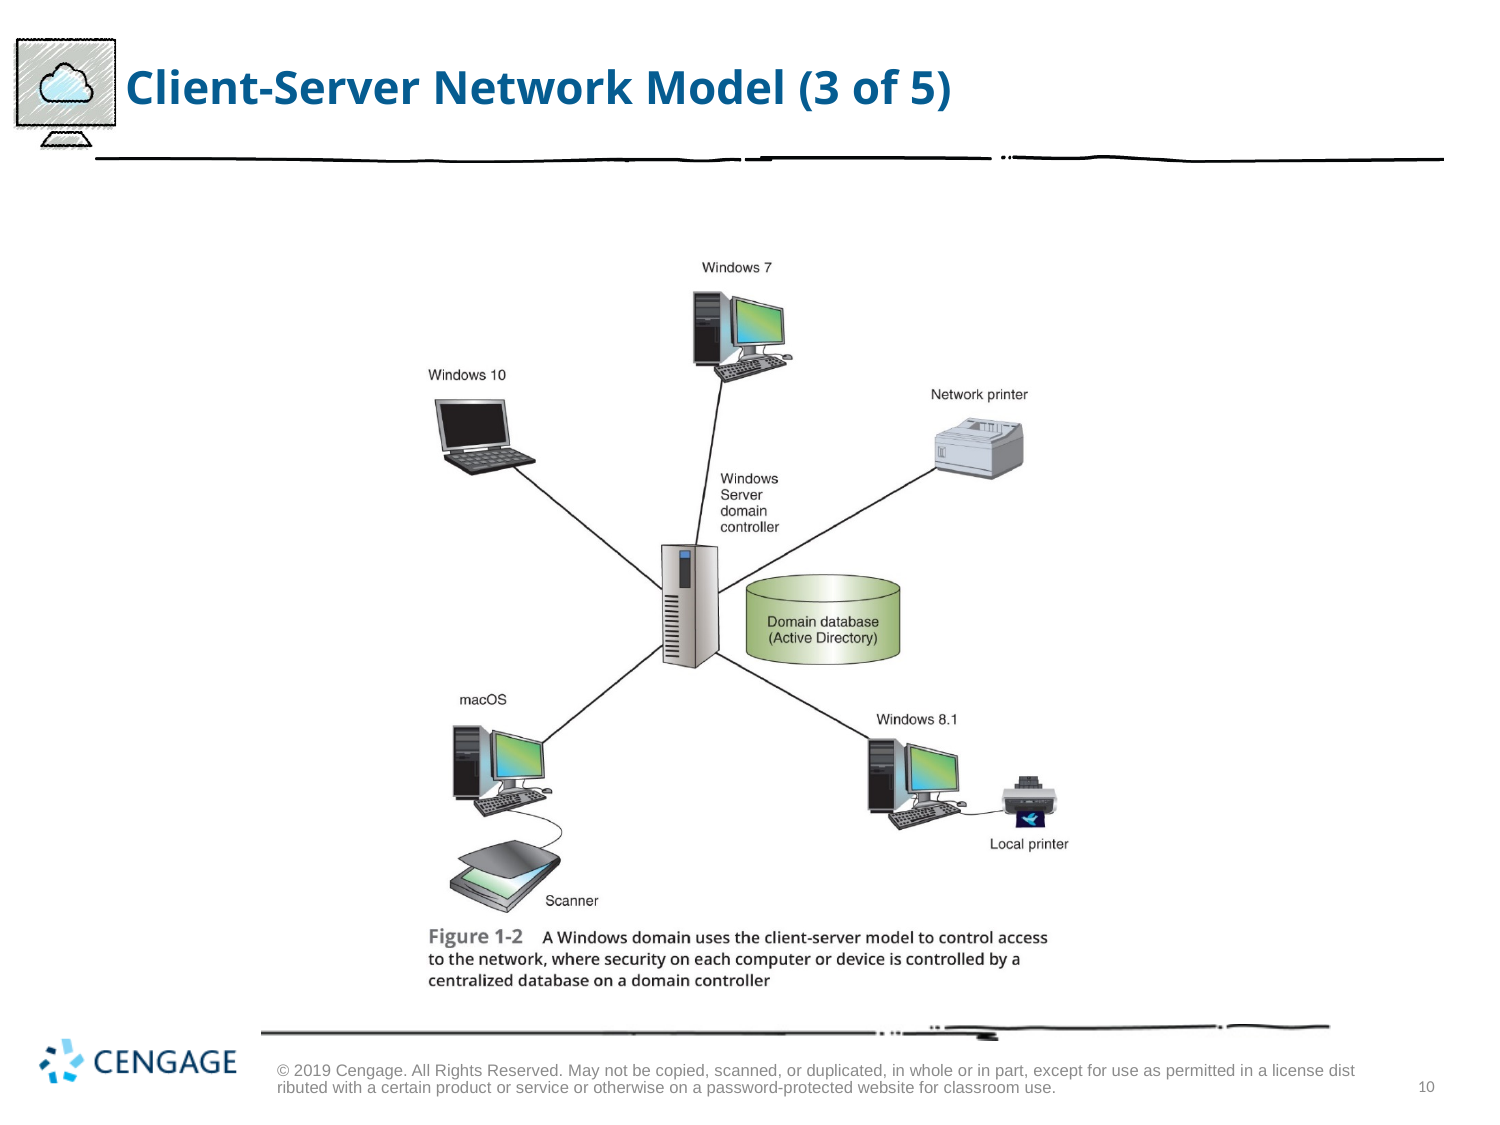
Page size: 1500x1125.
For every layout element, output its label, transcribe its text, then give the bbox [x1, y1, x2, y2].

picture [95, 155, 1444, 163]
picture [426, 260, 1071, 988]
title Client-Server Network Model (3 of 5) [125, 66, 1442, 116]
picture [13, 36, 117, 151]
picture [19, 1025, 249, 1096]
footer © 2019 Cengage. All Rights Reserved. May not be copied, scanned, or duplicated, in whole or in part, except for use as permitted in a license distributed with a certain product or service or otherwise on a password-protected website for classroom use. [262, 1050, 1375, 1091]
picture [261, 1024, 1331, 1041]
